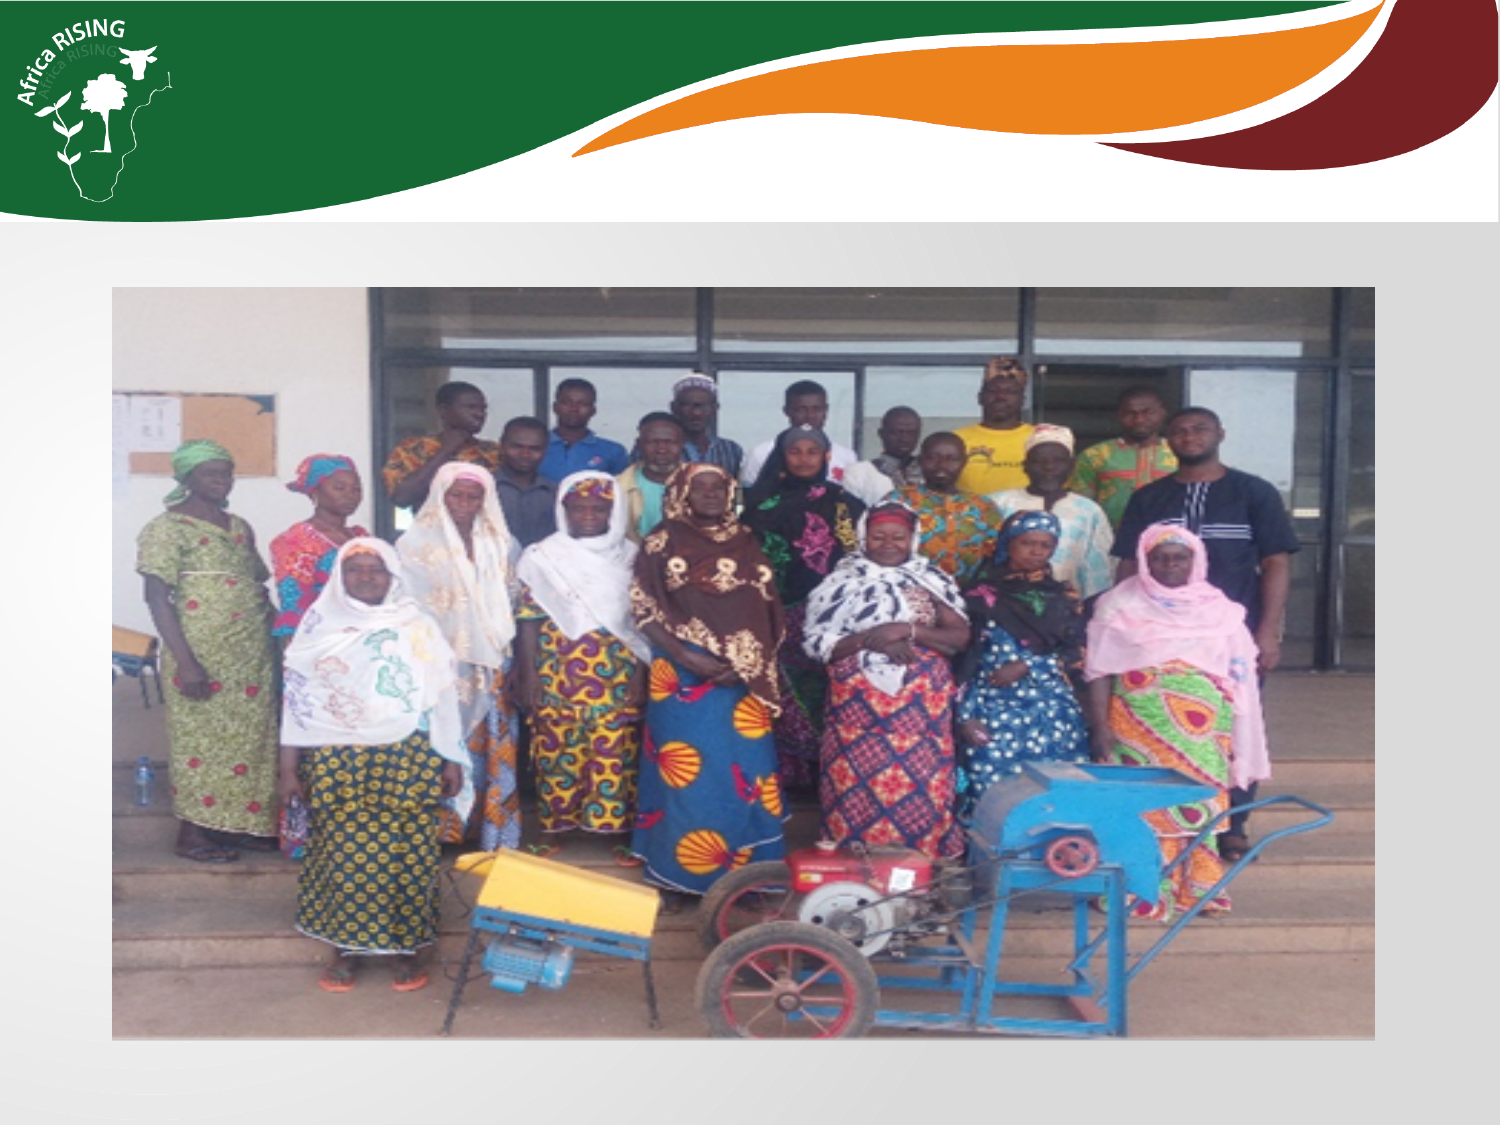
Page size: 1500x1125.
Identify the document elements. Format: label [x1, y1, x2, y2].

picture [111, 286, 1376, 1056]
picture [0, 0, 1499, 222]
